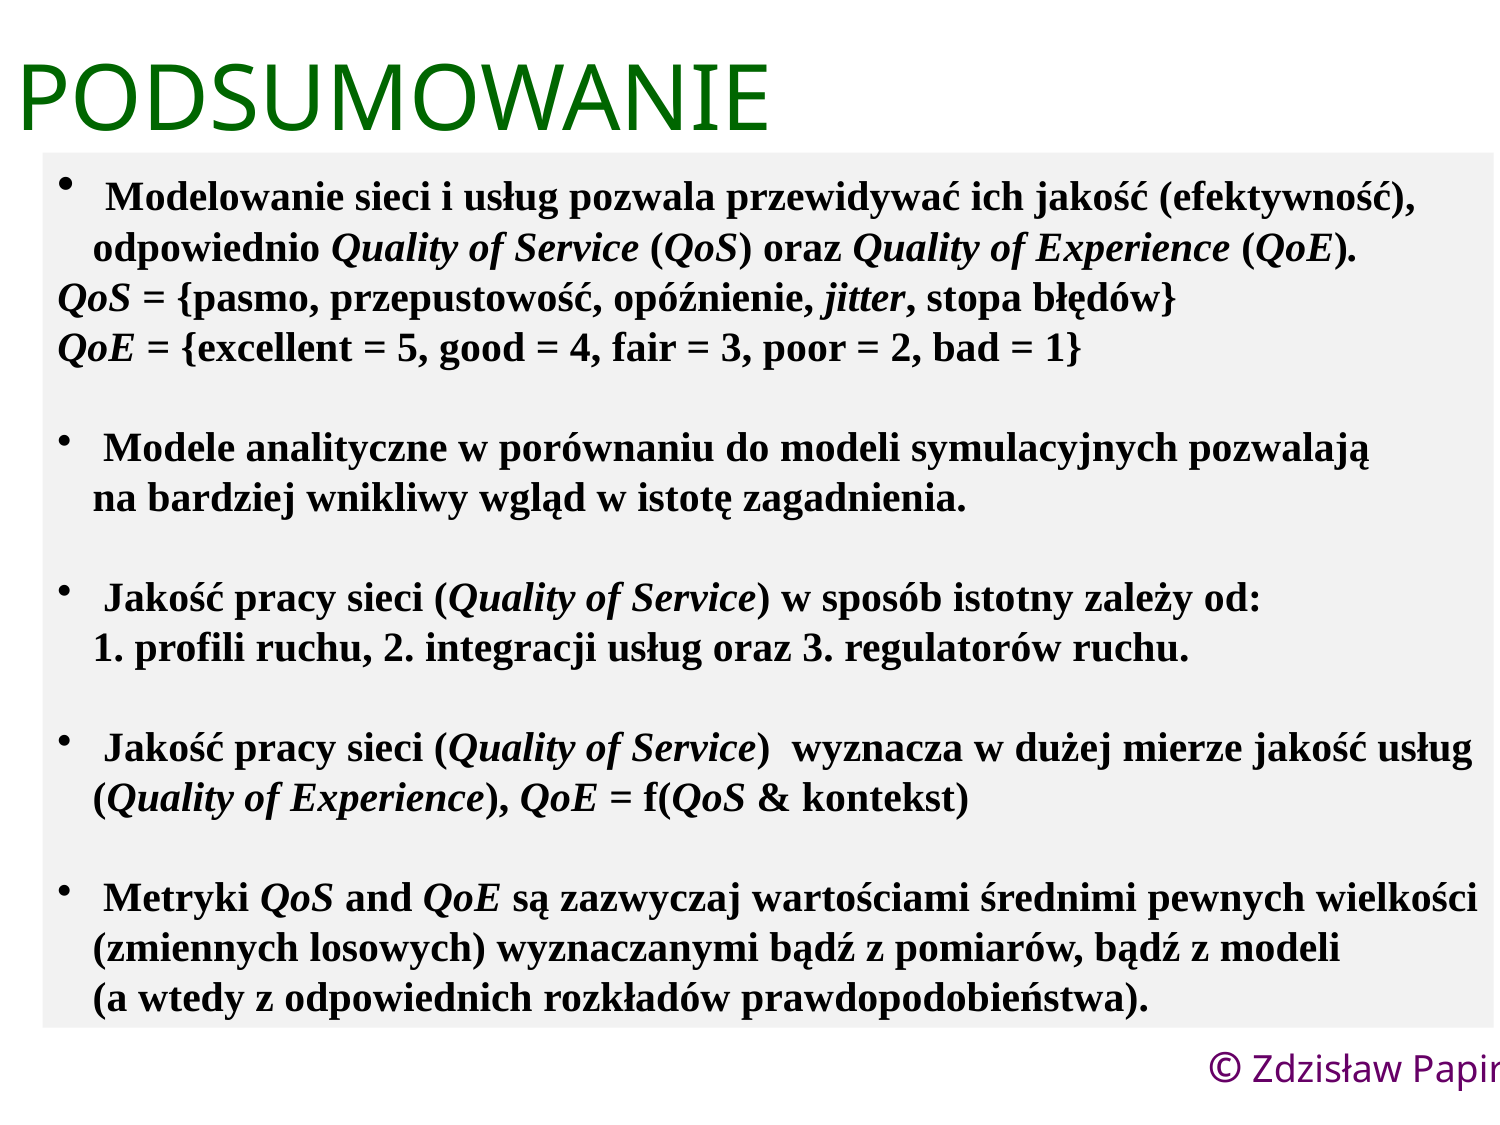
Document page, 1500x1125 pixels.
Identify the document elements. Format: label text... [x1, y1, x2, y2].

text_box © Zdzisław Papir [1193, 1033, 1500, 1099]
title PODSUMOWANIE [0, 0, 1276, 188]
text_box Modelowanie sieci i usług pozwala przewidywać ich jakość (efektywność), odpowiednio Quality of Service (QoS) oraz Quality of Experience (QoE). QoS = {pasmo, przepustowość, opóźnienie, jitter, stopa błędów} QoE = {excellent = 5, good = 4, fair = 3, poor = 2, bad = 1} Modele analityczne w porównaniu do modeli symulacyjnych pozwalają na bardziej wnikliwy wgląd w istotę zagadnienia. Jakość pracy sieci (Quality of Service) w sposób istotny zależy od: 1. profili ruchu, 2. integracji usług oraz 3. regulatorów ruchu. Jakość pracy sieci (Quality of Service) wyznacza w dużej mierze jakość usług (Quality of Experience), QoE = f(QoS & kontekst) Metryki QoS and QoE są zazwyczaj wartościami średnimi pewnych wielkości (zmiennych losowych) wyznaczanymi bądź z pomiarów, bądź z modeli (a wtedy z odpowiednich rozkładów prawdopodobieństwa). [42, 152, 1494, 1028]
